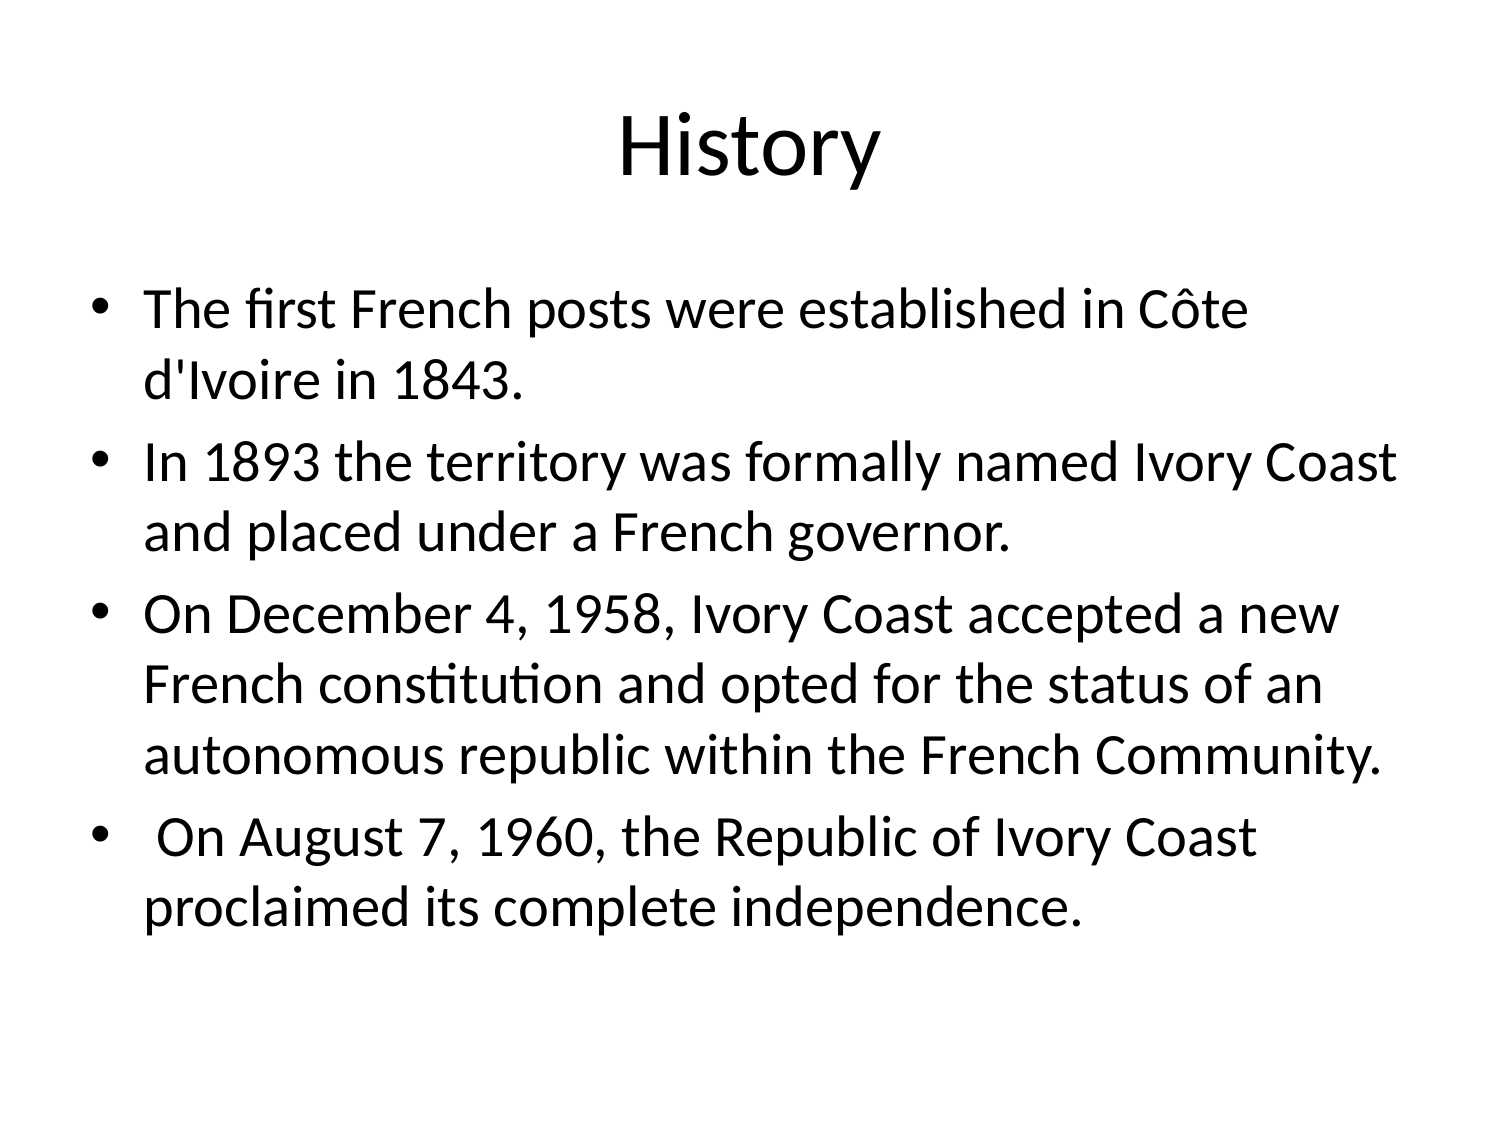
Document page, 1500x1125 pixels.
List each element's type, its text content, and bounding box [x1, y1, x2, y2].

title History [75, 45, 1425, 233]
list The first French posts were established in Côte d'Ivoire in 1843. In 1893 the territory was formally named Ivory Coast and placed under a French governor. On December 4, 1958, Ivory Coast accepted a new French constitution and opted for the status of an autonomous republic within the French Community. On August 7, 1960, the Republic of Ivory Coast proclaimed its complete independence. [75, 262, 1425, 1005]
